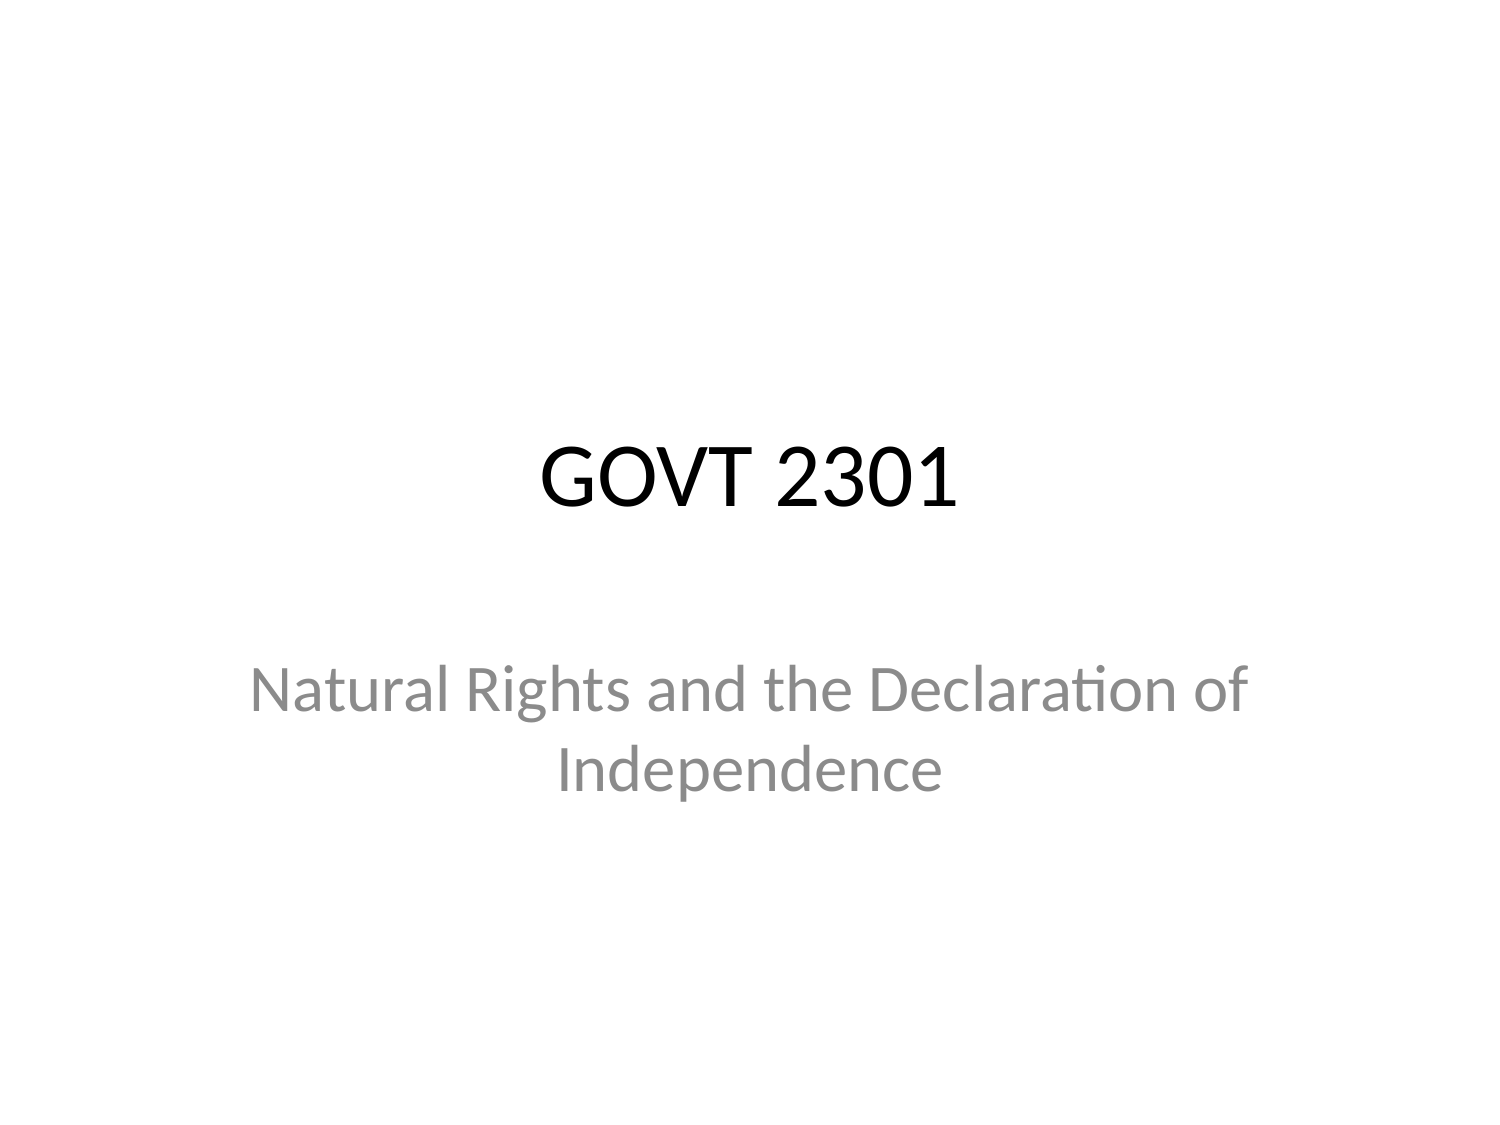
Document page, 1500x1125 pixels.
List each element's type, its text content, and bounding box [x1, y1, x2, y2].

title GOVT 2301 [112, 349, 1388, 591]
subtitle Natural Rights and the Declaration of Independence [224, 637, 1276, 926]
